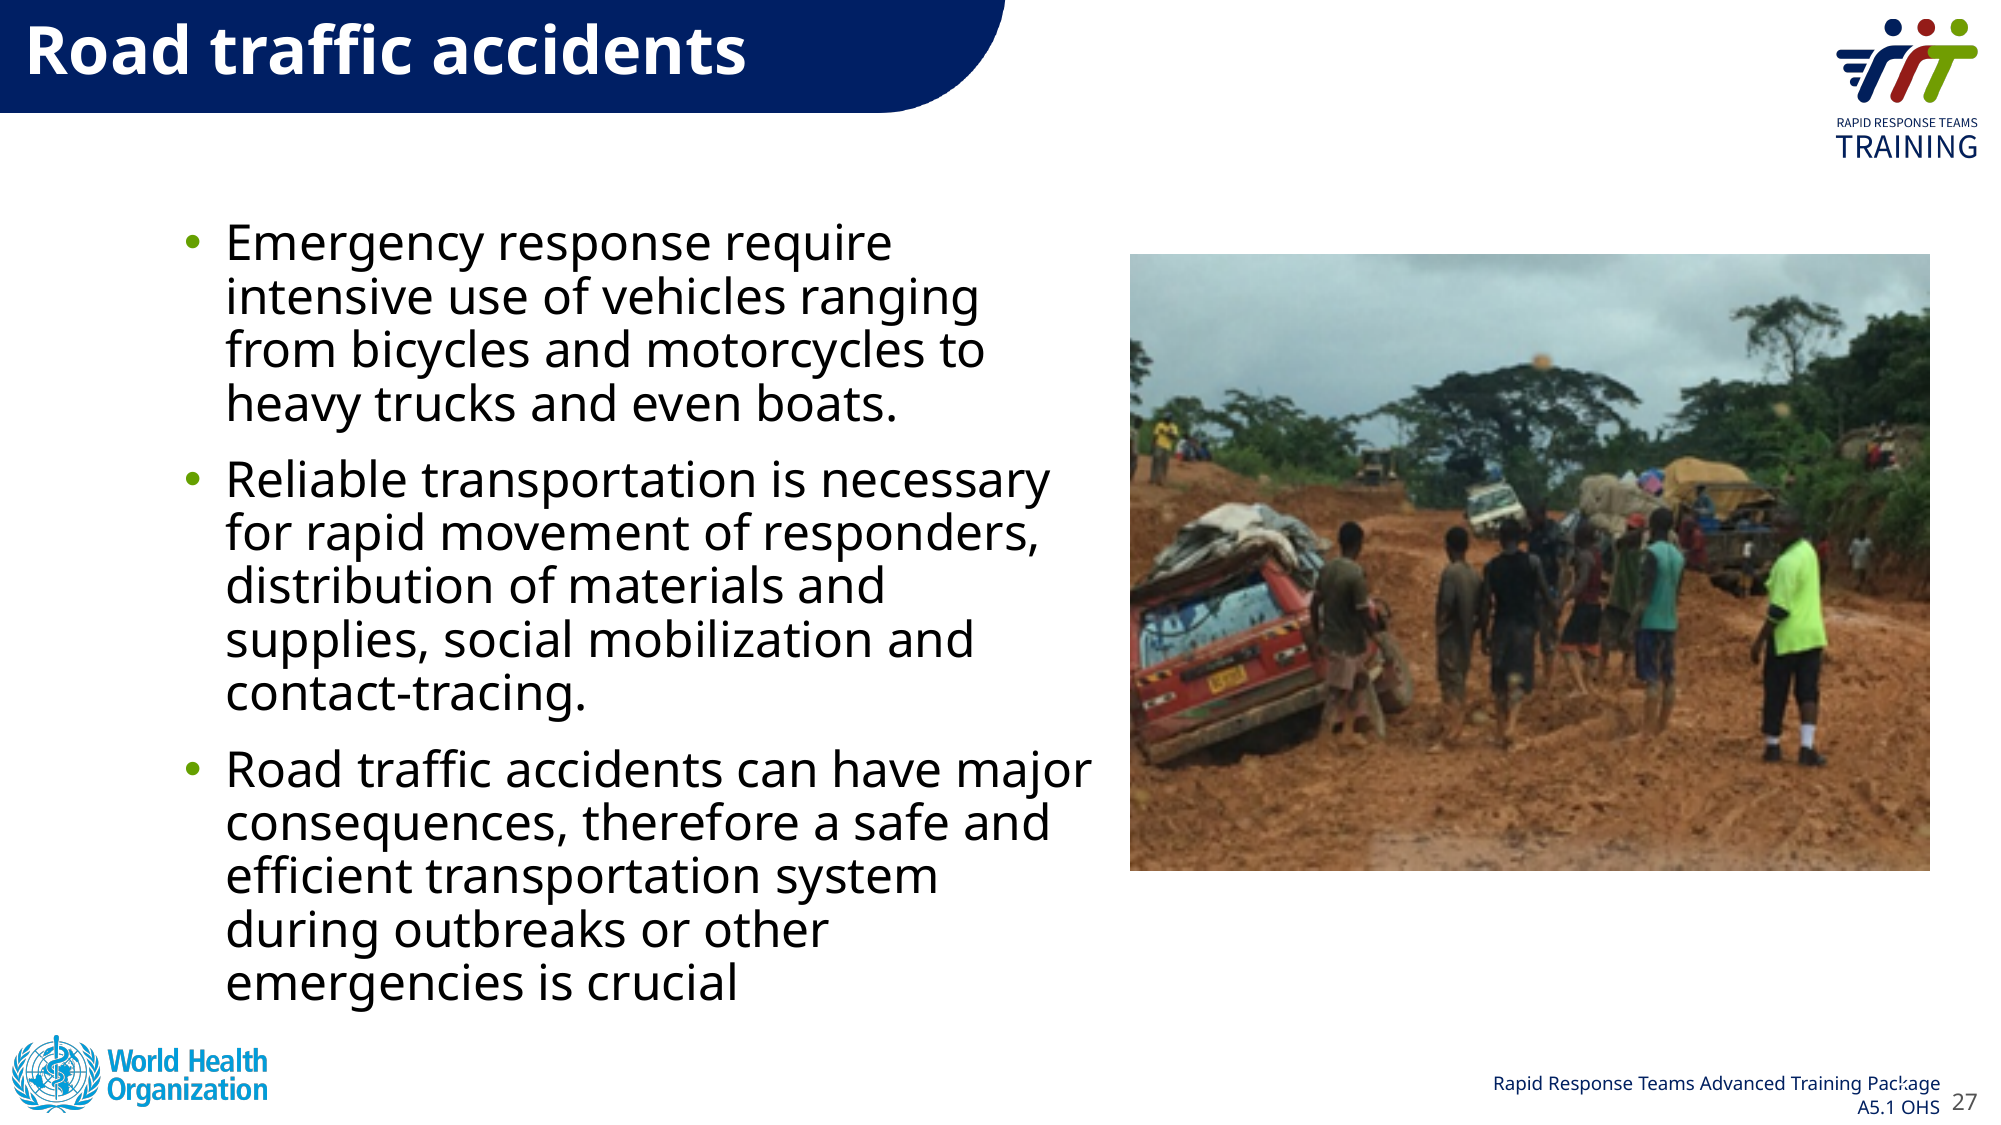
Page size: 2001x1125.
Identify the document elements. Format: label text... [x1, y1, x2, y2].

picture [12, 1035, 267, 1113]
title Road traffic accidents [16, 0, 1318, 107]
picture [0, 0, 1006, 113]
list Emergency response require intensive use of vehicles ranging from bicycles and motorcycles to heavy trucks and even boats. Reliable transportation is necessary for rapid movement of responders, distribution of materials and supplies, social mobilization and contact-tracing. Road traffic accidents can have major consequences, therefore a safe and efficient transportation system during outbreaks or other emergencies is crucial [176, 210, 1107, 975]
picture [1835, 19, 1978, 167]
picture [58, 1050, 64, 1058]
picture [12, 1083, 48, 1113]
slide_number 27 [1882, 1037, 1930, 1092]
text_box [1129, 254, 1930, 871]
